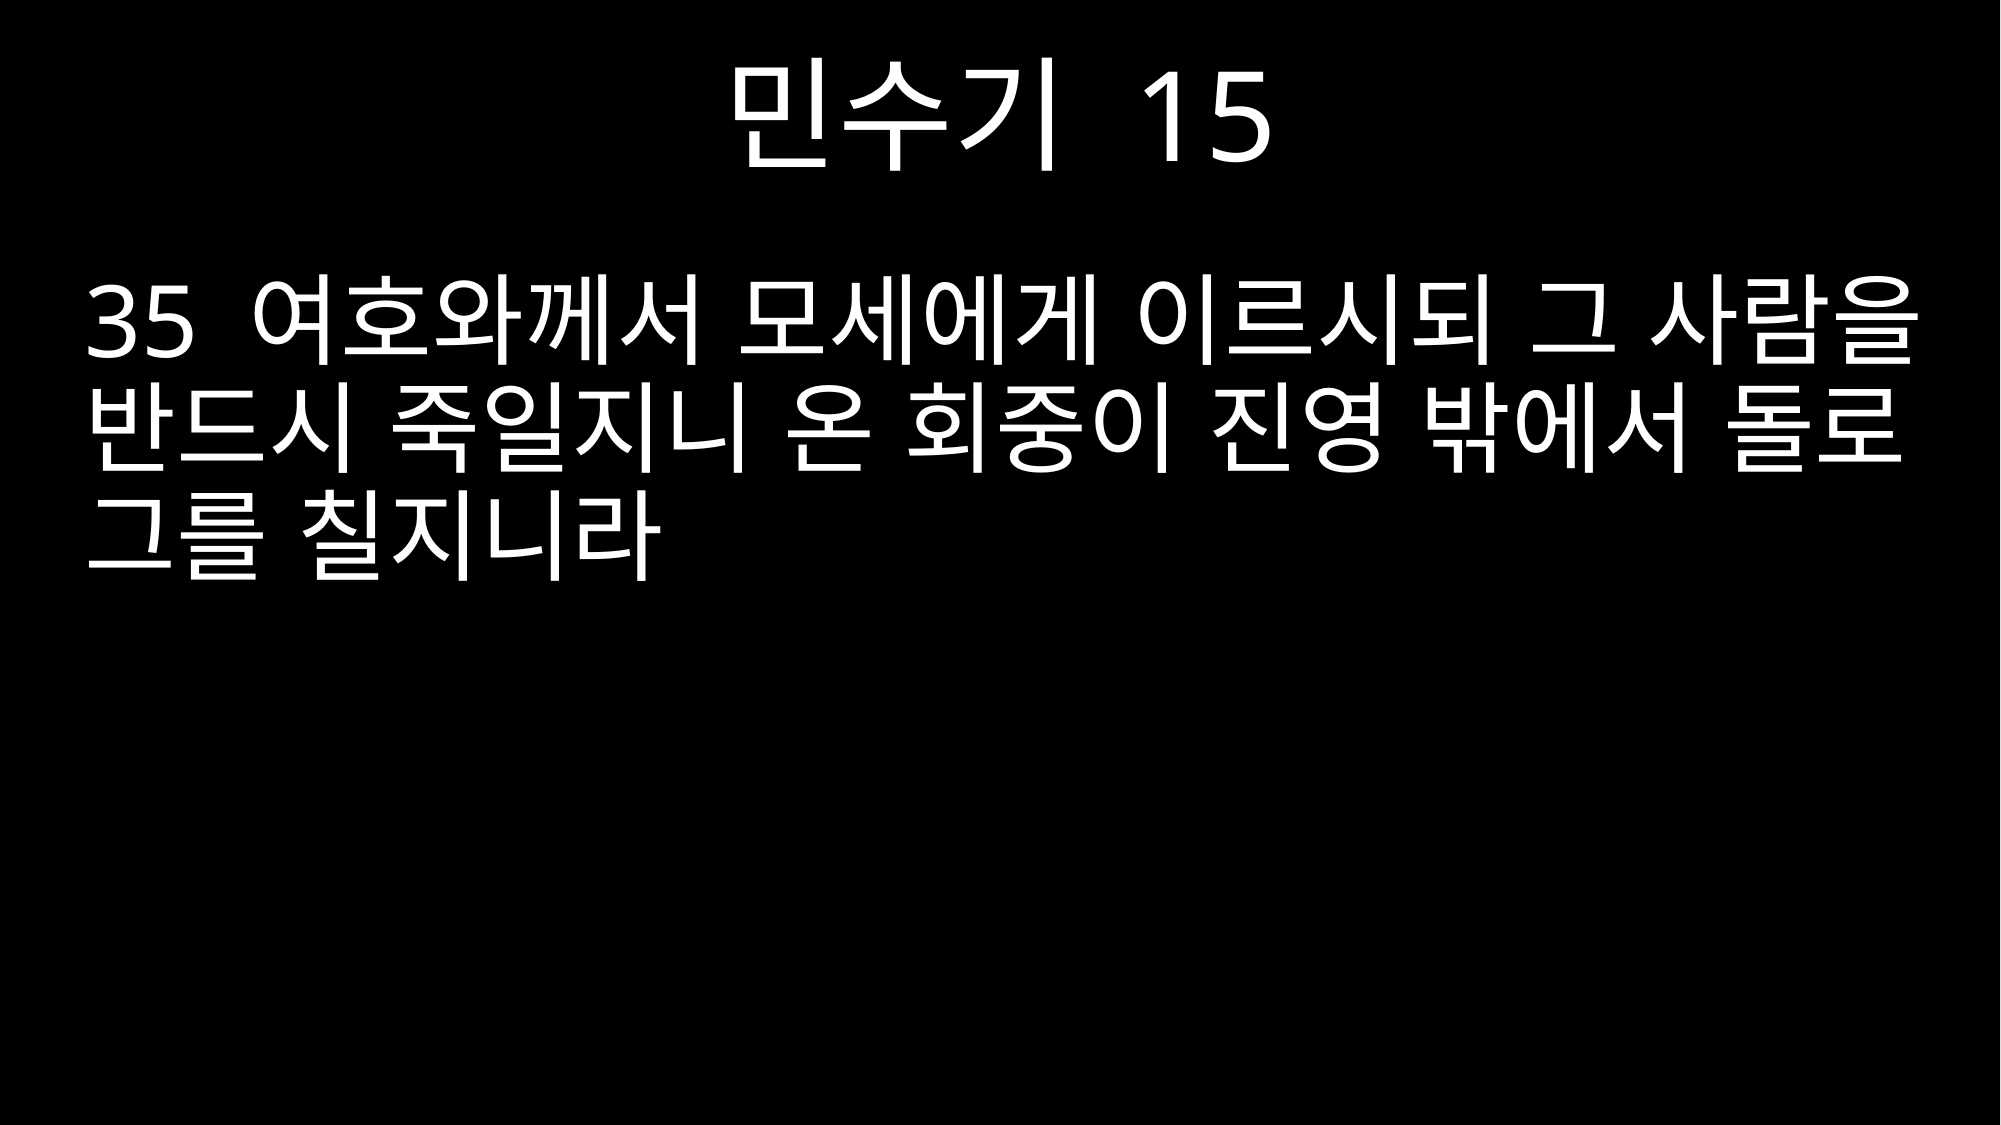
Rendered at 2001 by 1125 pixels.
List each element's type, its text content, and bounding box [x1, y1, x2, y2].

footer 민수기 15 [0, 32, 2000, 192]
list 35 여호와께서 모세에게 이르시되 그 사람을 반드시 죽일지니 온 회중이 진영 밖에서 돌로 그를 칠지니라 [69, 263, 1953, 423]
picture [0, 0, 2001, 1125]
